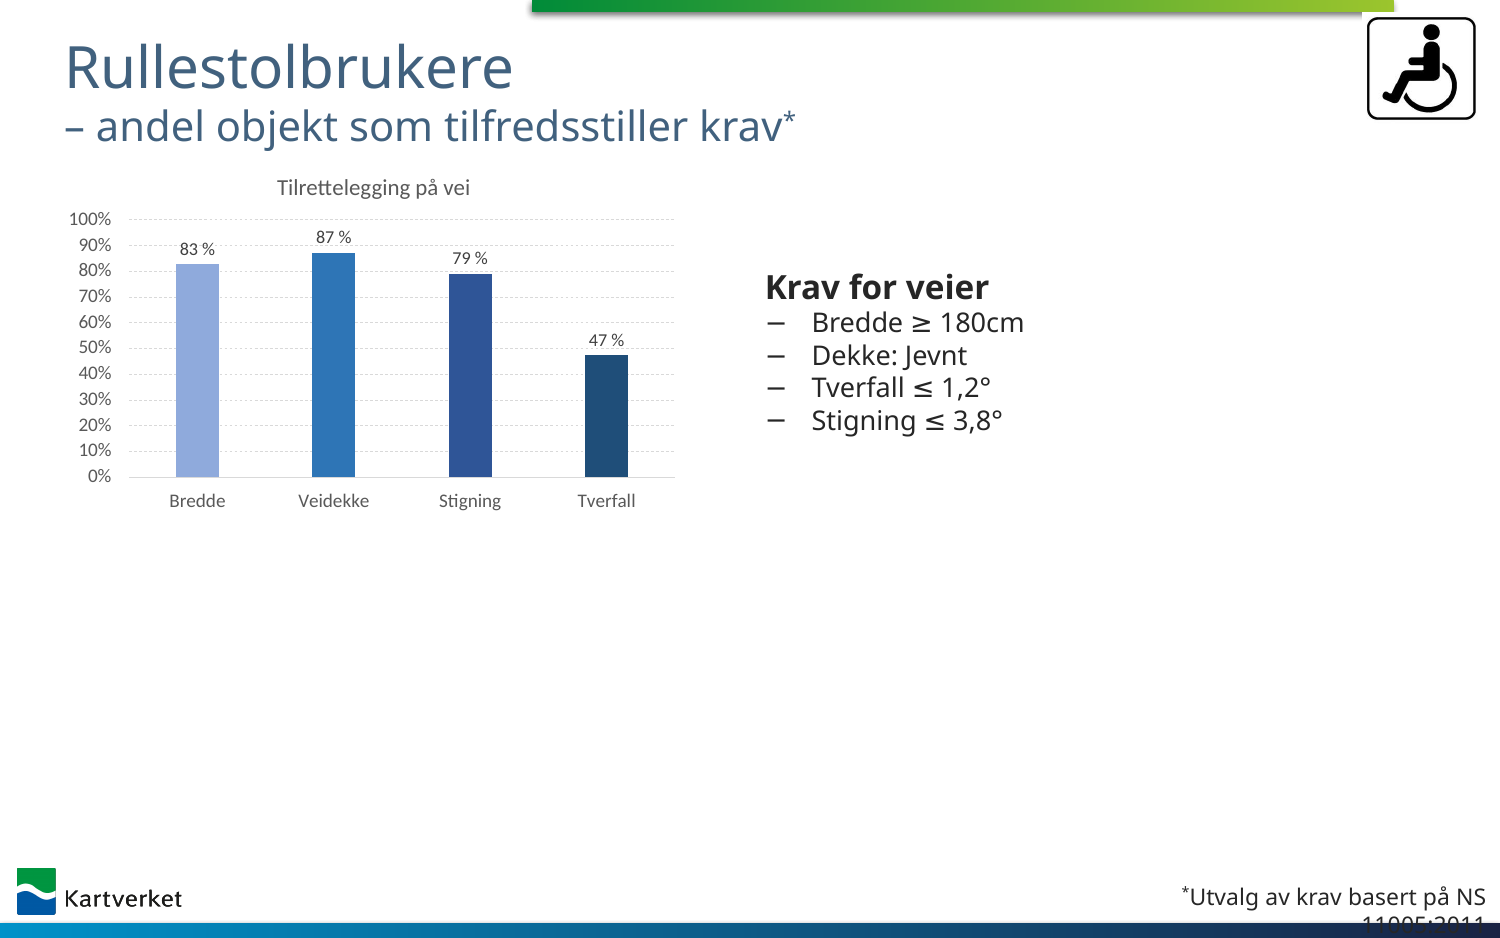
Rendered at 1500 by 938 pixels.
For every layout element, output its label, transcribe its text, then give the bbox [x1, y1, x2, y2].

picture [62, 166, 686, 519]
text_box Rullestolbrukere – andel objekt som tilfredsstiller krav* [49, 25, 1431, 158]
text_box Krav for veier Bredde ≥ 180cm Dekke: Jevnt Tverfall ≤ 1,2° Stigning ≤ 3,8° [750, 258, 1234, 444]
text_box *Utvalg av krav basert på NS 11005:2011 [1068, 873, 1500, 938]
picture [1362, 12, 1481, 126]
